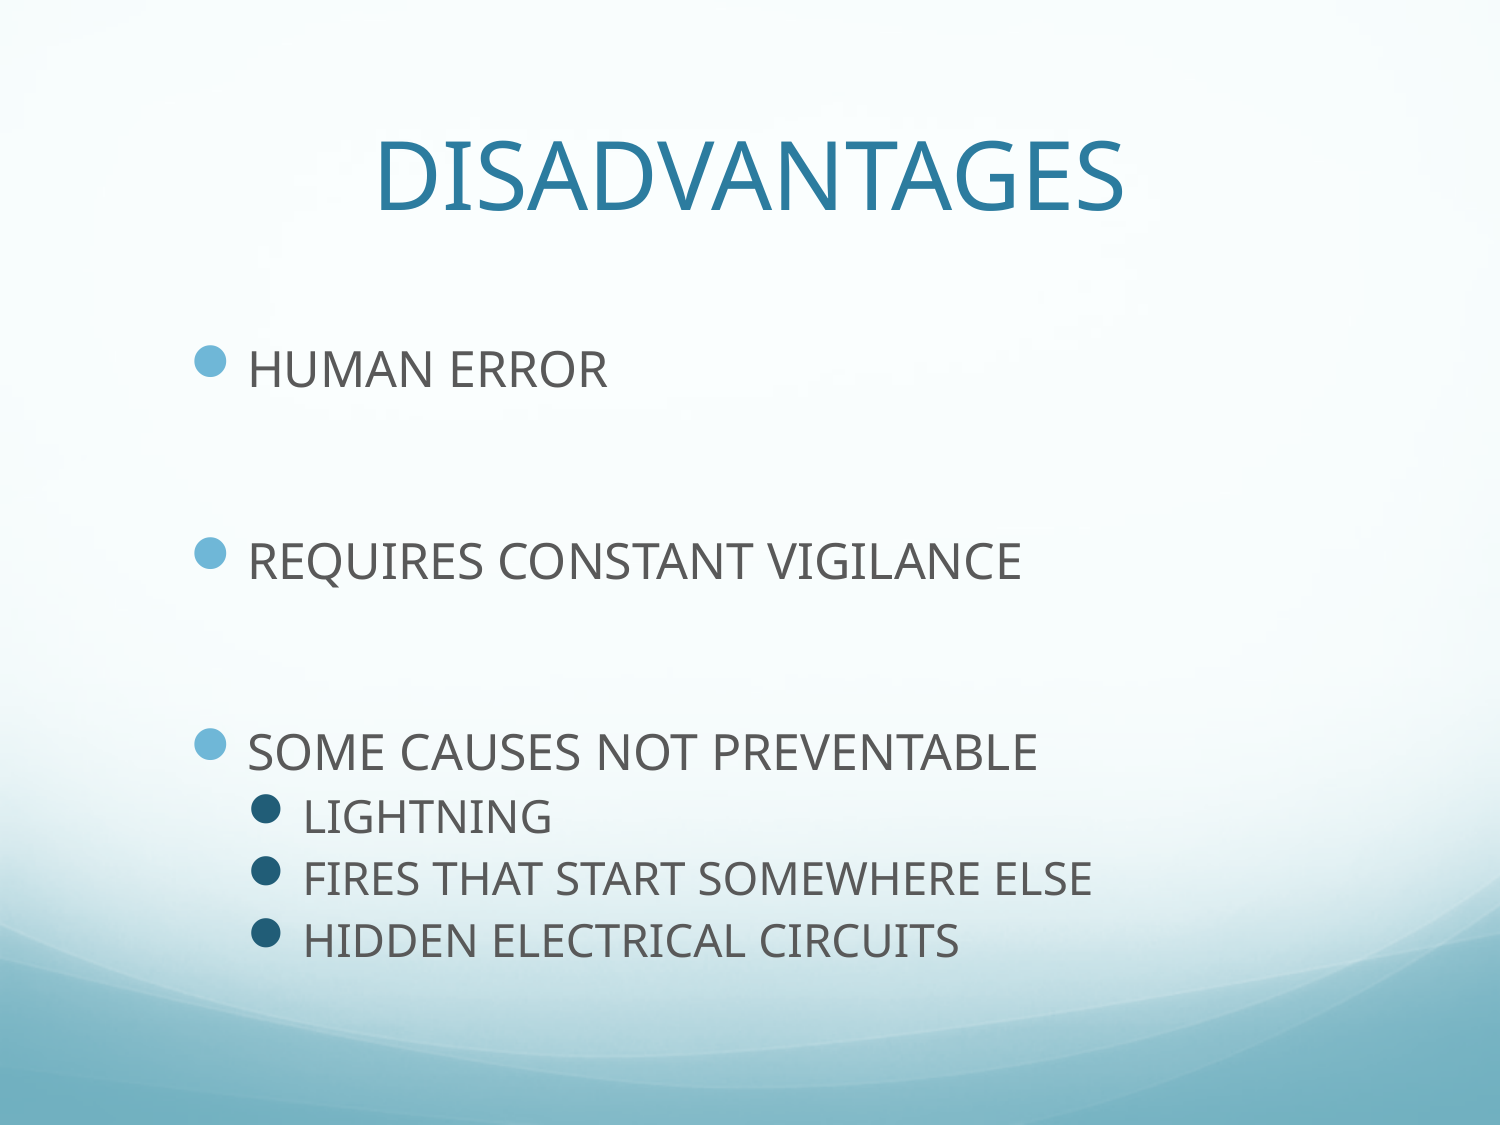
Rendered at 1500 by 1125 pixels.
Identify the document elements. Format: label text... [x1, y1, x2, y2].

list HUMAN ERROR REQUIRES CONSTANT VIGILANCE SOME CAUSES NOT PREVENTABLE LIGHTNING FIRES THAT START SOMEWHERE ELSE HIDDEN ELECTRICAL CIRCUITS [174, 337, 1447, 1038]
title DISADVANTAGES [90, 17, 1410, 237]
